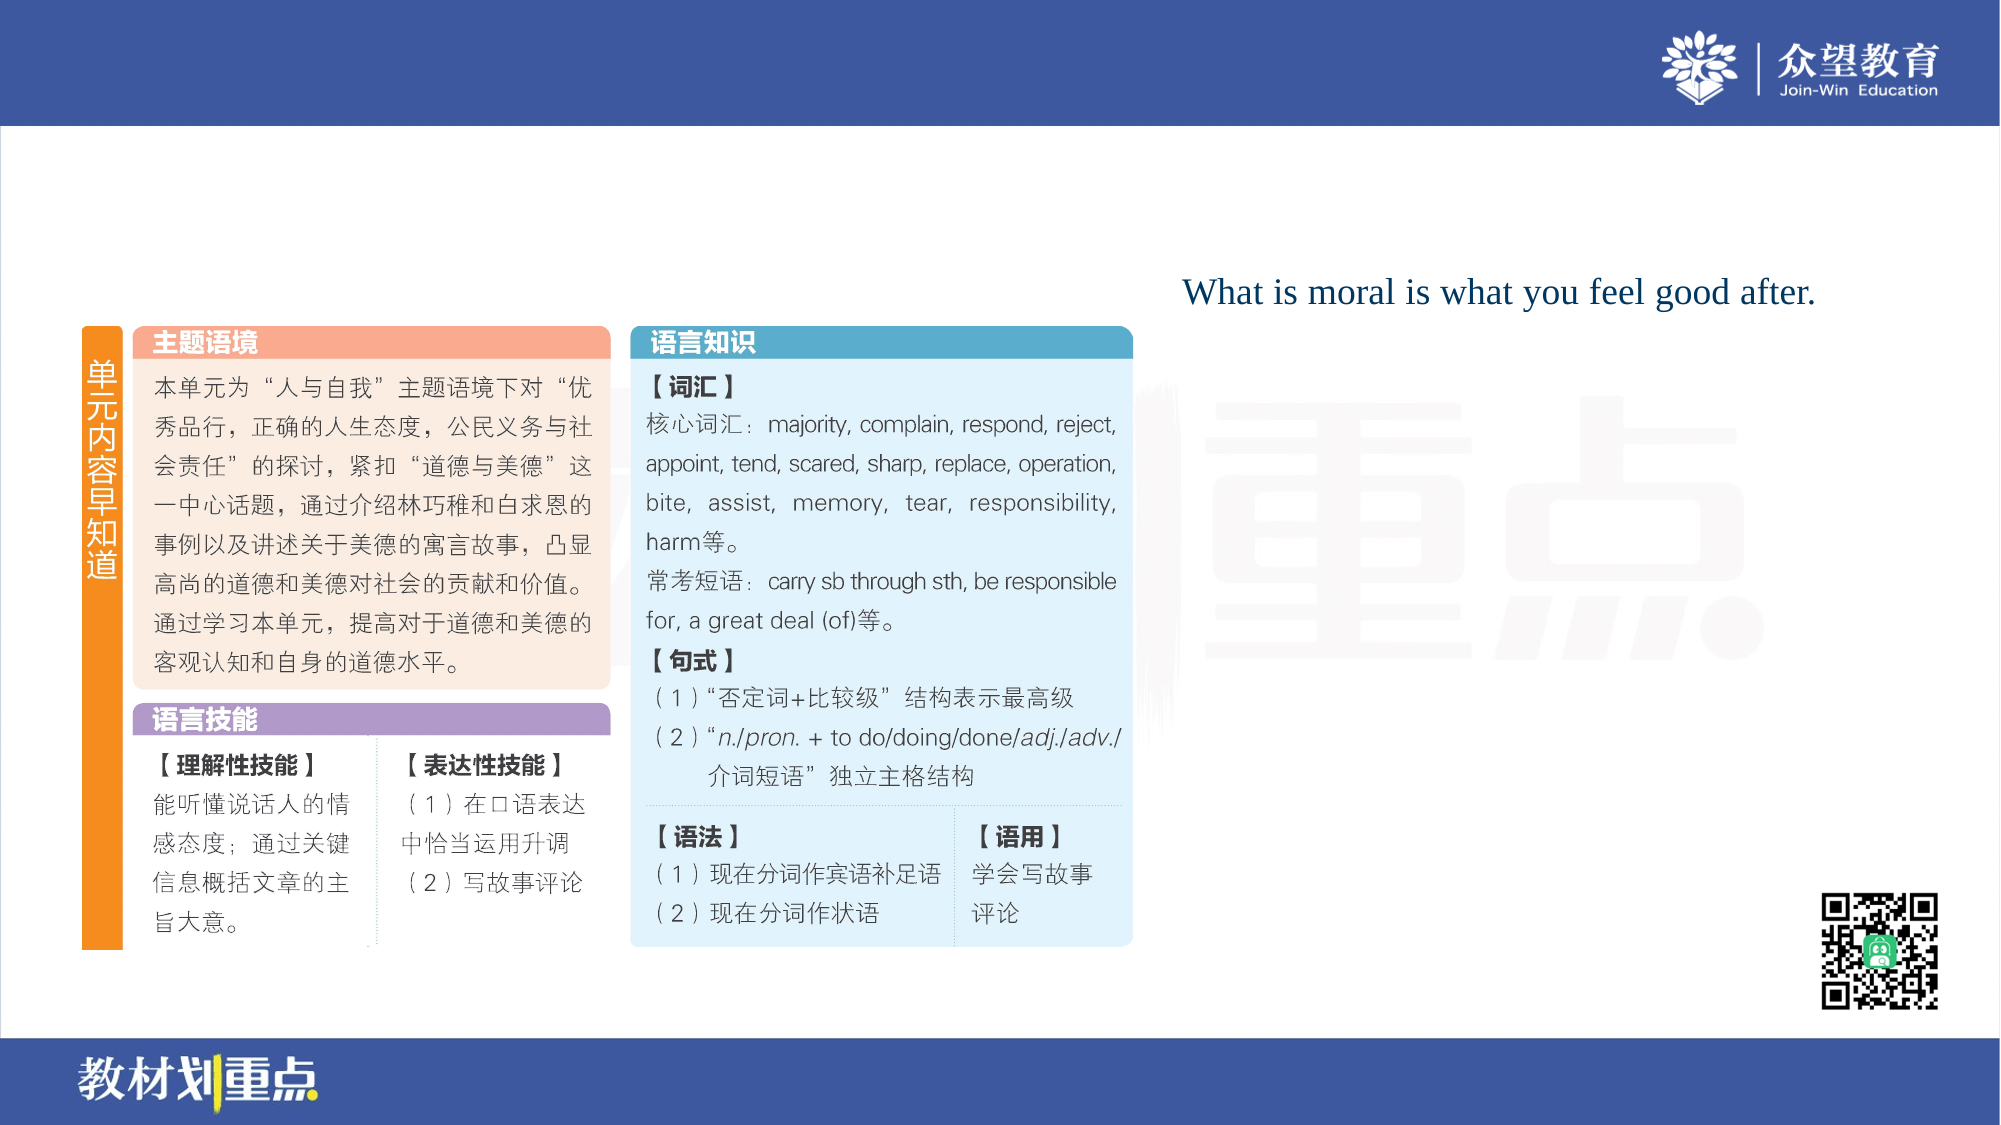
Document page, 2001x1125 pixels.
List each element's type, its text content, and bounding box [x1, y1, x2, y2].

picture [0, 0, 2000, 1125]
text_box What is moral is what you feel good after. [82, 247, 1817, 374]
